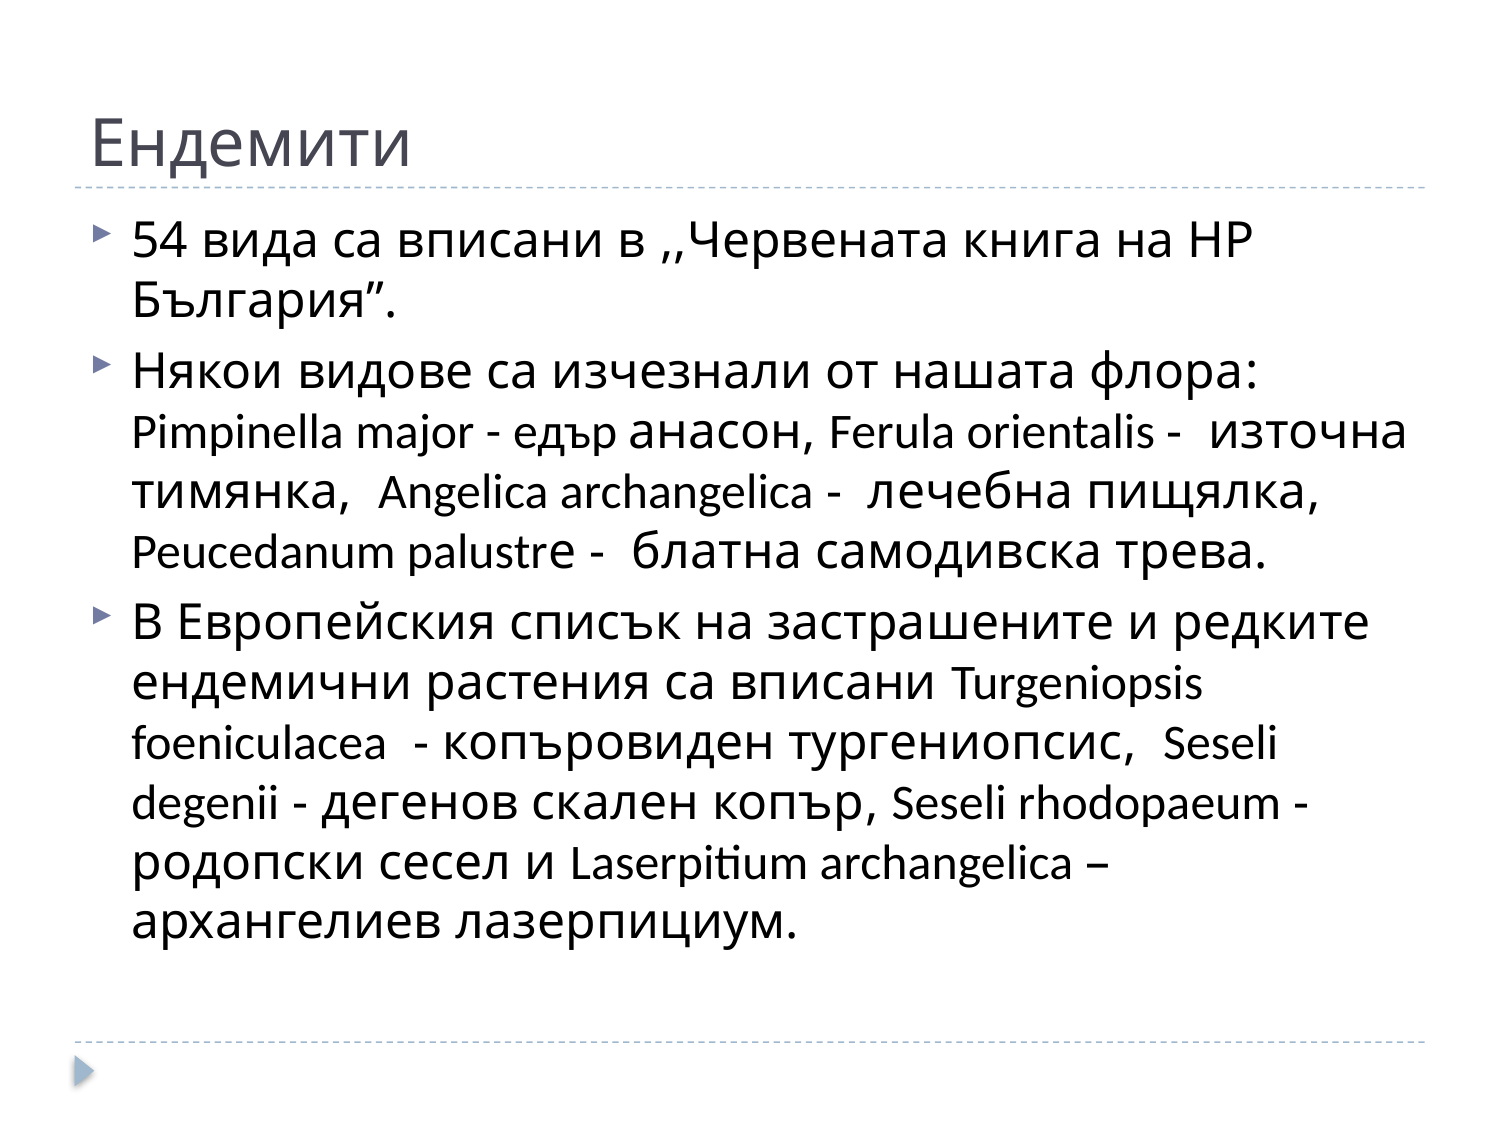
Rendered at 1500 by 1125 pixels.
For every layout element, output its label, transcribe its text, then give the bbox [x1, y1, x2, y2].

title Ендемити [75, 24, 1425, 188]
list 54 вида са вписани в ,,Червената книга на НР България”. Някои видове са изчезнали от нашата флора: Pimpinella major - едър анасон, Ferula orientalis - източна тимянка, Angelica archangelica - лечебна пищялка, Peucedanum palustre - блатна самодивска трева. В Европейския списък на застрашените и редките ендемични растения са вписани Turgeniopsis foeniculacea - копъровиден тургениопсис, Seseli degenii - дегенов скален копър, Seseli rhodopaeum - родопски сесел и Laserpitium archangelica – архангелиев лазерпициум. [75, 200, 1425, 1010]
